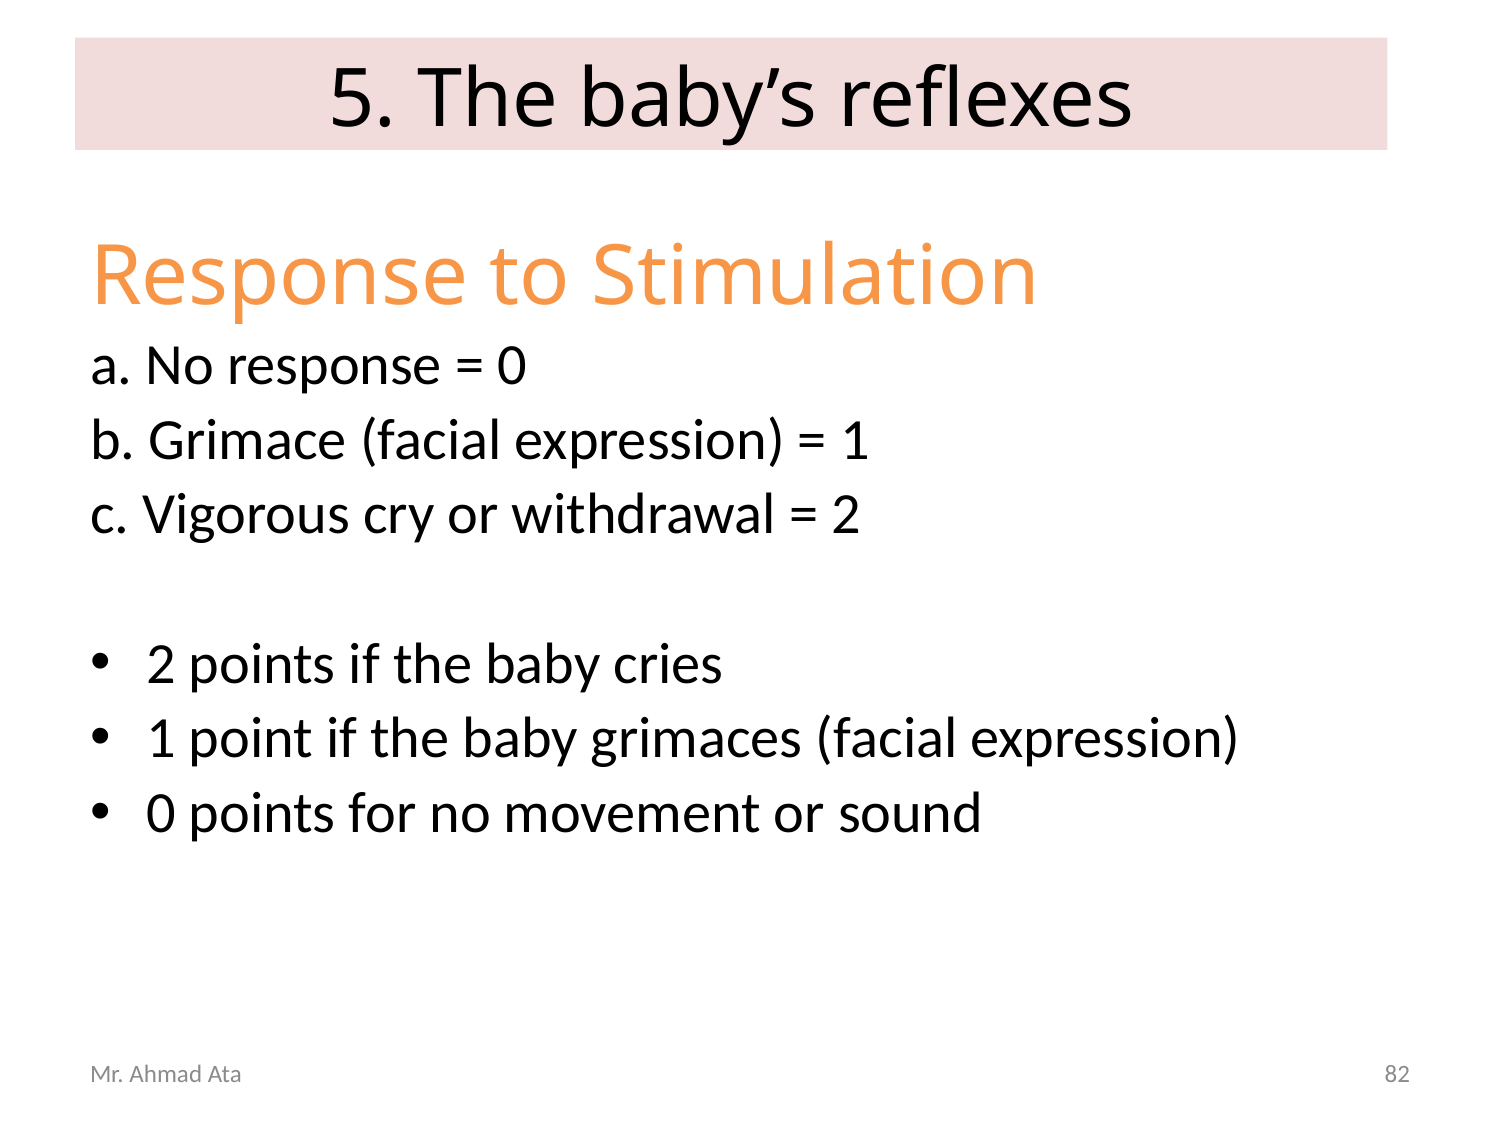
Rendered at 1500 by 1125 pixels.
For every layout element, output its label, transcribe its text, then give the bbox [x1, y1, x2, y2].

list Response to Stimulation a. No response = 0 b. Grimace (facial expression) = 1 c. Vigorous cry or withdrawal = 2 2 points if the baby cries 1 point if the baby grimaces (facial expression) 0 points for no movement or sound [75, 224, 1425, 968]
slide_number Mr. Ahmad Ata [75, 1042, 425, 1103]
title 5. The baby’s reflexes [75, 37, 1388, 150]
slide_number 82 [1074, 1042, 1425, 1103]
